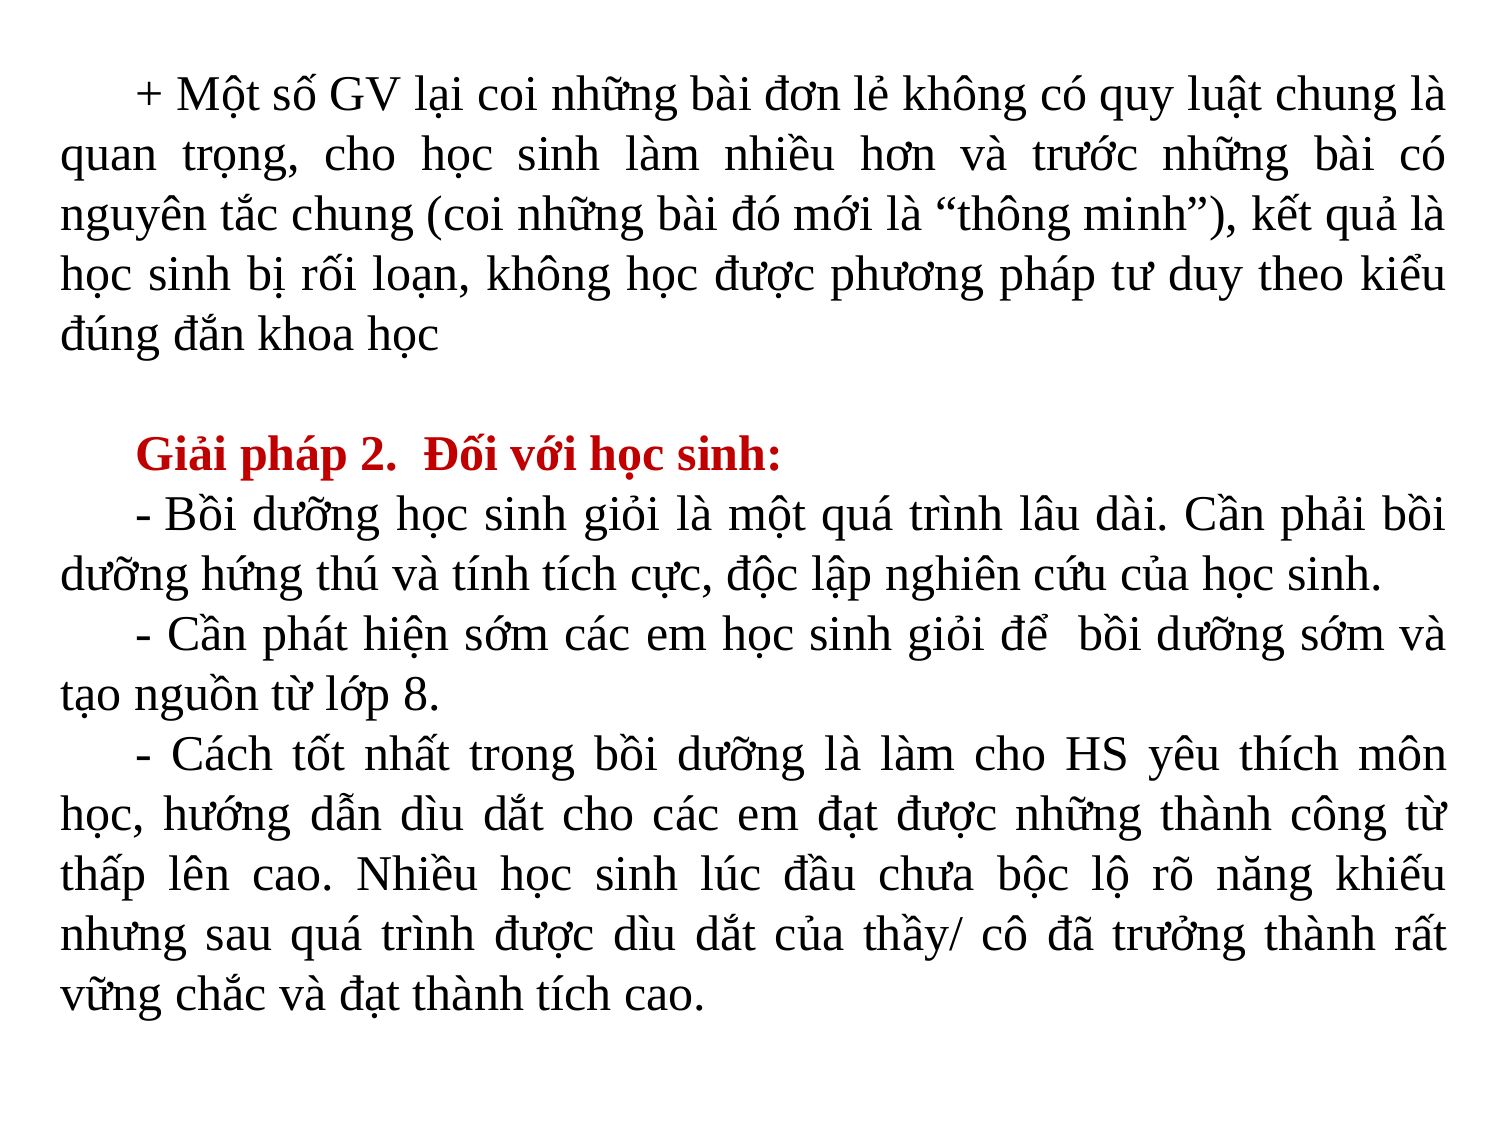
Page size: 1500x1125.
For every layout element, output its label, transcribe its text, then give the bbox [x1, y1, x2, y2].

text_box + Một số GV lại coi những bài đơn lẻ không có quy luật chung là quan trọng, cho học sinh làm nhiều hơn và trước những bài có nguyên tắc chung (coi những bài đó mới là “thông minh”), kết quả là học sinh bị rối loạn, không học được phương pháp tư duy theo kiểu đúng đắn khoa học Giải pháp 2. Đối với học sinh: - Bồi dưỡng học sinh giỏi là một quá trình lâu dài. Cần phải bồi dưỡng hứng thú và tính tích cực, độc lập nghiên cứu của học sinh. - Cần phát hiện sớm các em học sinh giỏi để bồi dưỡng sớm và tạo nguồn từ lớp 8. - Cách tốt nhất trong bồi dưỡng là làm cho HS yêu thích môn học, hướng dẫn dìu dắt cho các em đạt được những thành công từ thấp lên cao. Nhiều học sinh lúc đầu chưa bộc lộ rõ năng khiếu nhưng sau quá trình được dìu dắt của thầy/ cô đã trưởng thành rất vững chắc và đạt thành tích cao. [45, 53, 1463, 1088]
